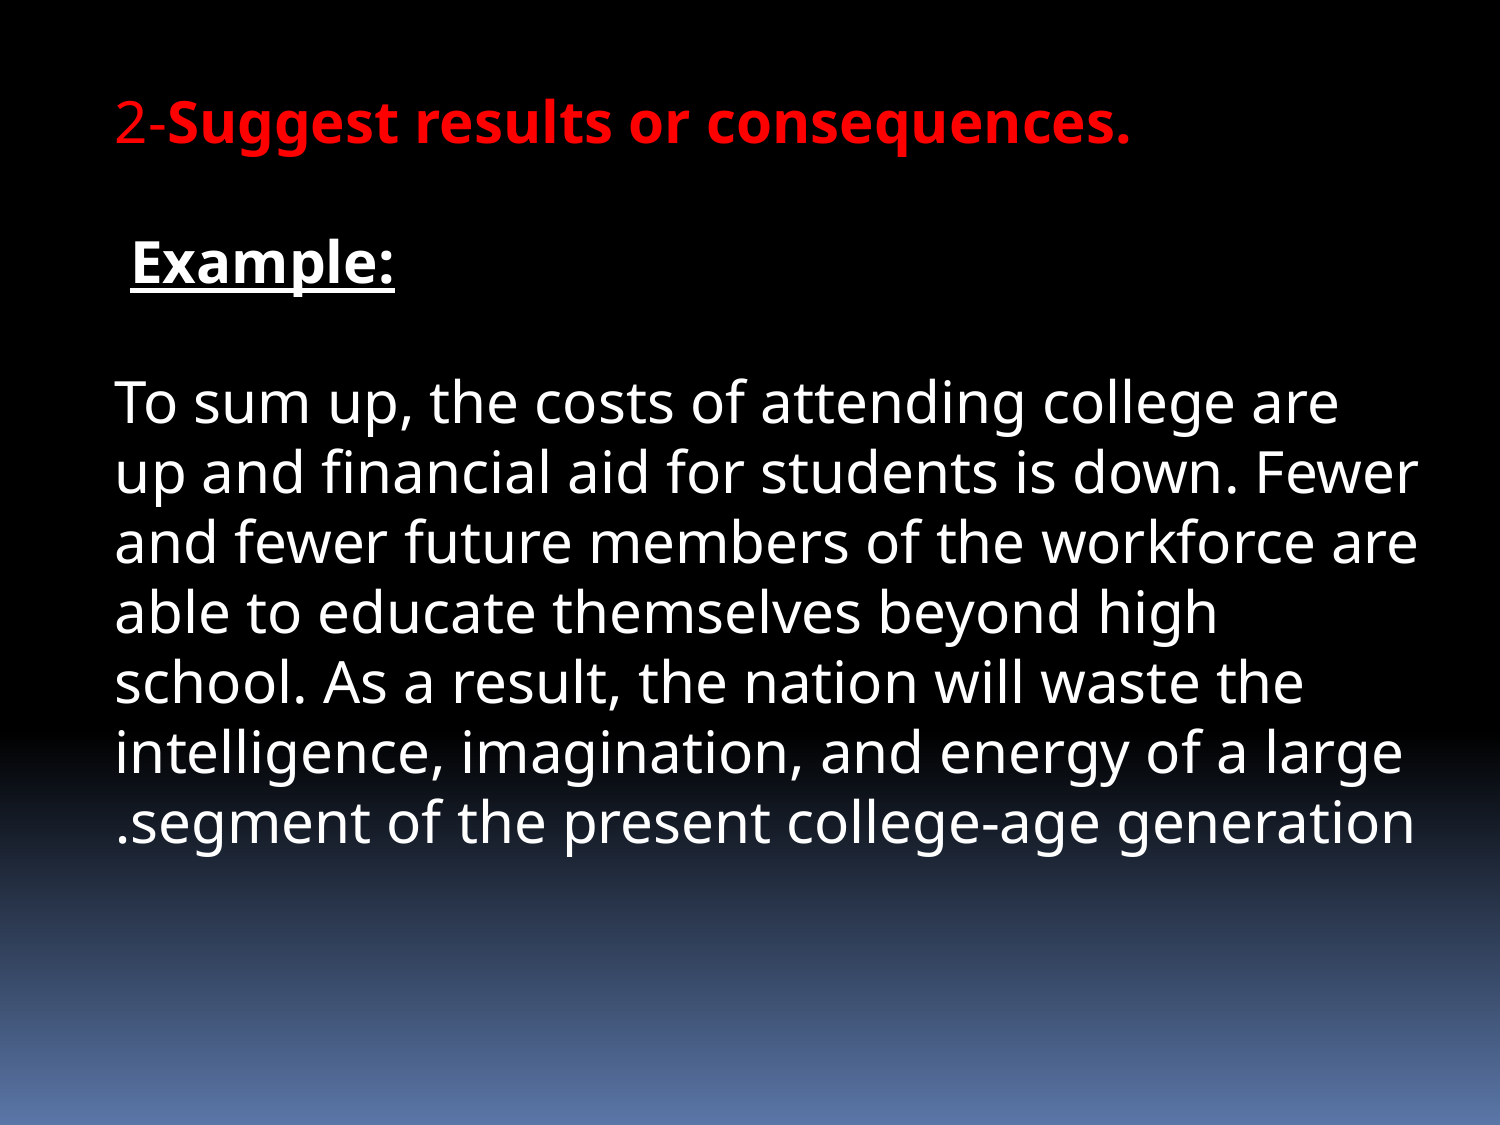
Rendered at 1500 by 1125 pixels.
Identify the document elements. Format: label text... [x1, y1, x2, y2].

text_box 2-Suggest results or consequences. Example: To sum up, the costs of attending college are up and financial aid for students is down. Fewer and fewer future members of the workforce are able to educate themselves beyond high school. As a result, the nation will waste the intelligence, imagination, and energy of a large segment of the present college-age generation. [100, 78, 1436, 863]
